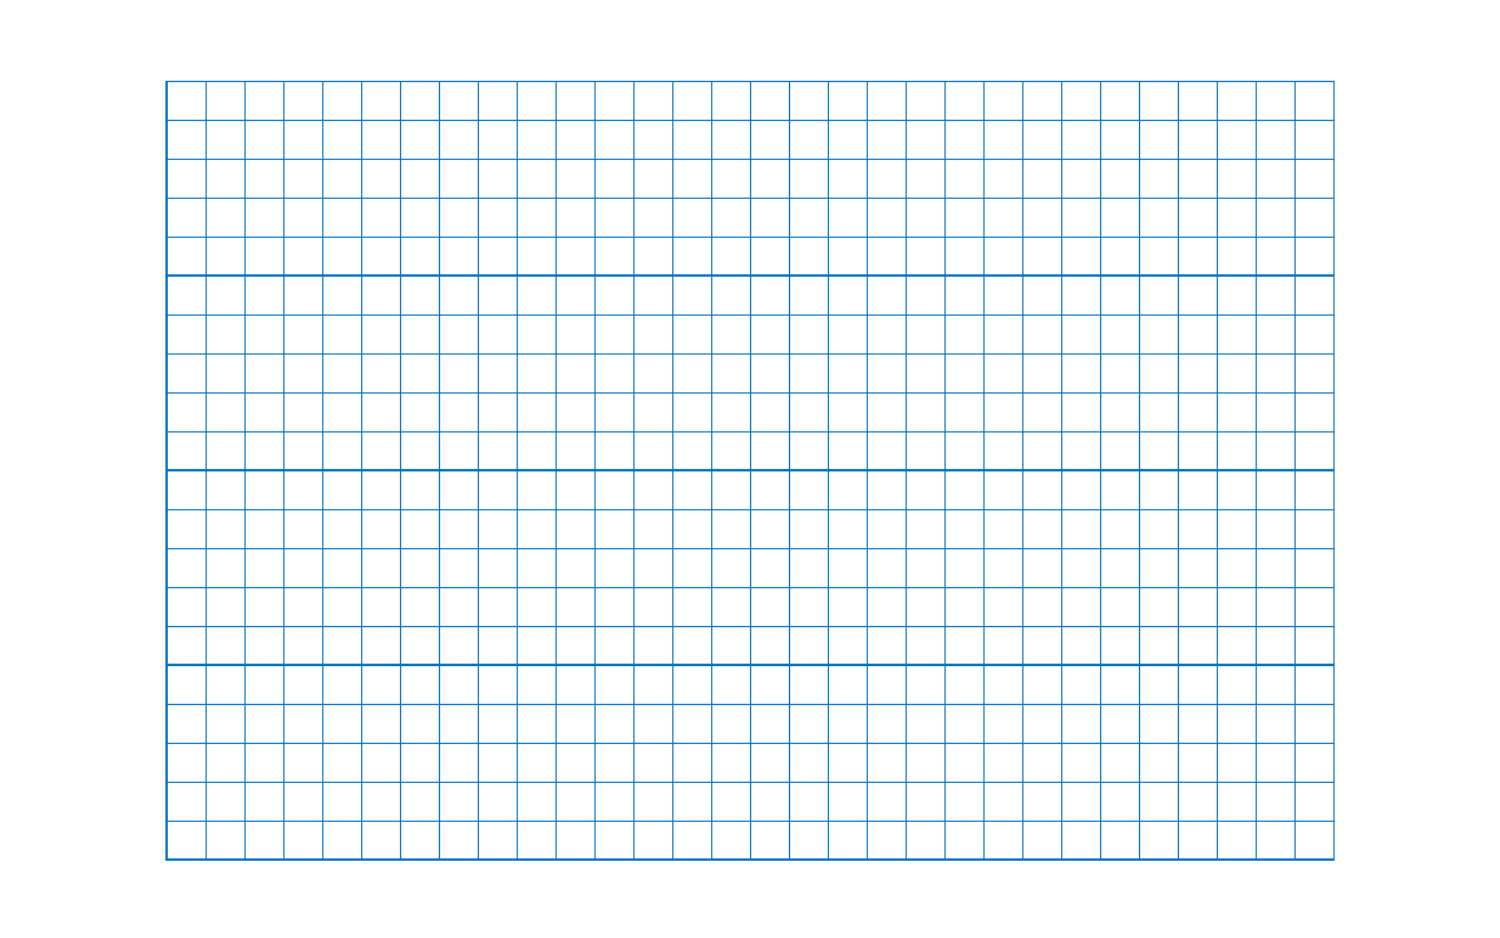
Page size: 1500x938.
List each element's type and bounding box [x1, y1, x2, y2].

picture [157, 70, 1342, 867]
